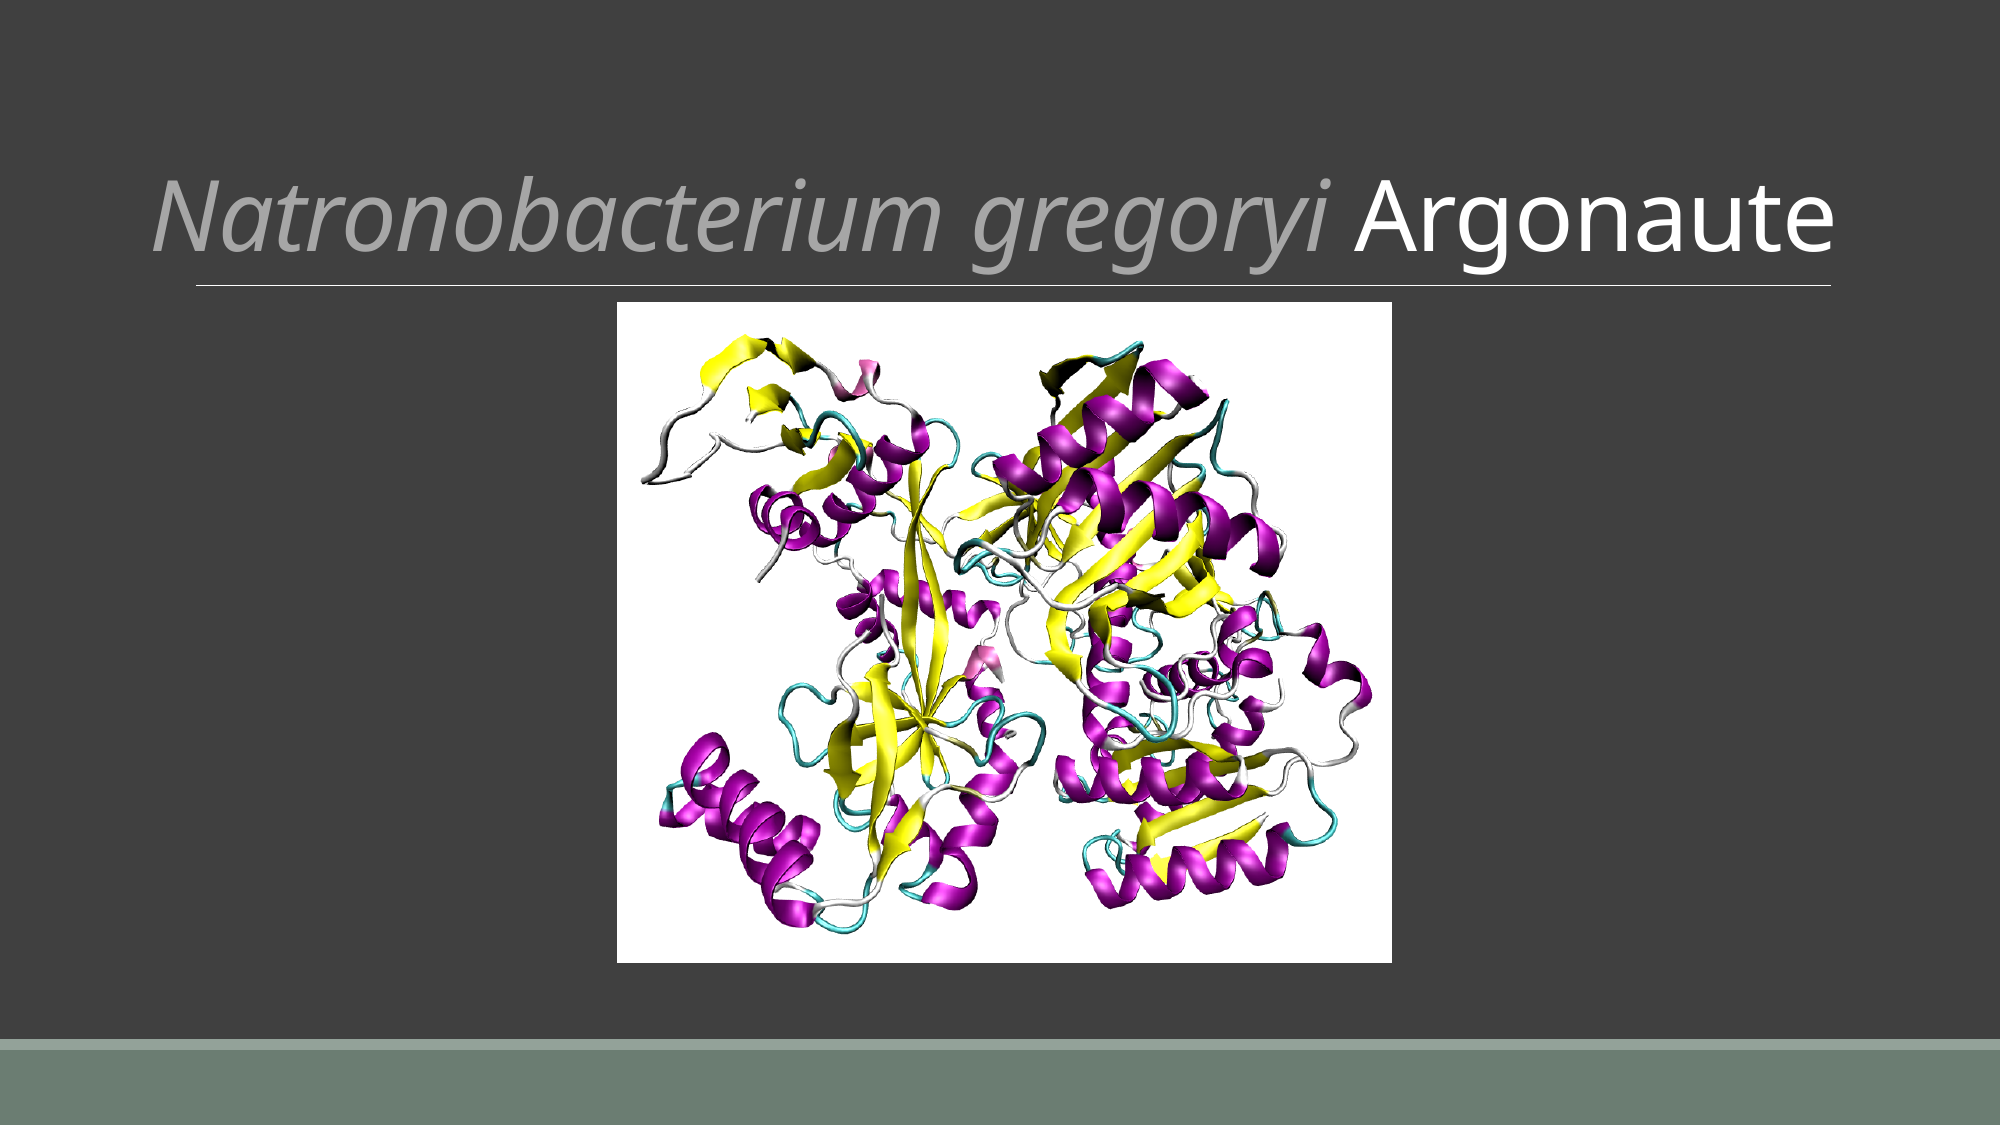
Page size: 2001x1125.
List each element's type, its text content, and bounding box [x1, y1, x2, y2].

title Natronobacterium gregoryi Argonaute [134, 136, 1876, 375]
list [617, 302, 1393, 964]
